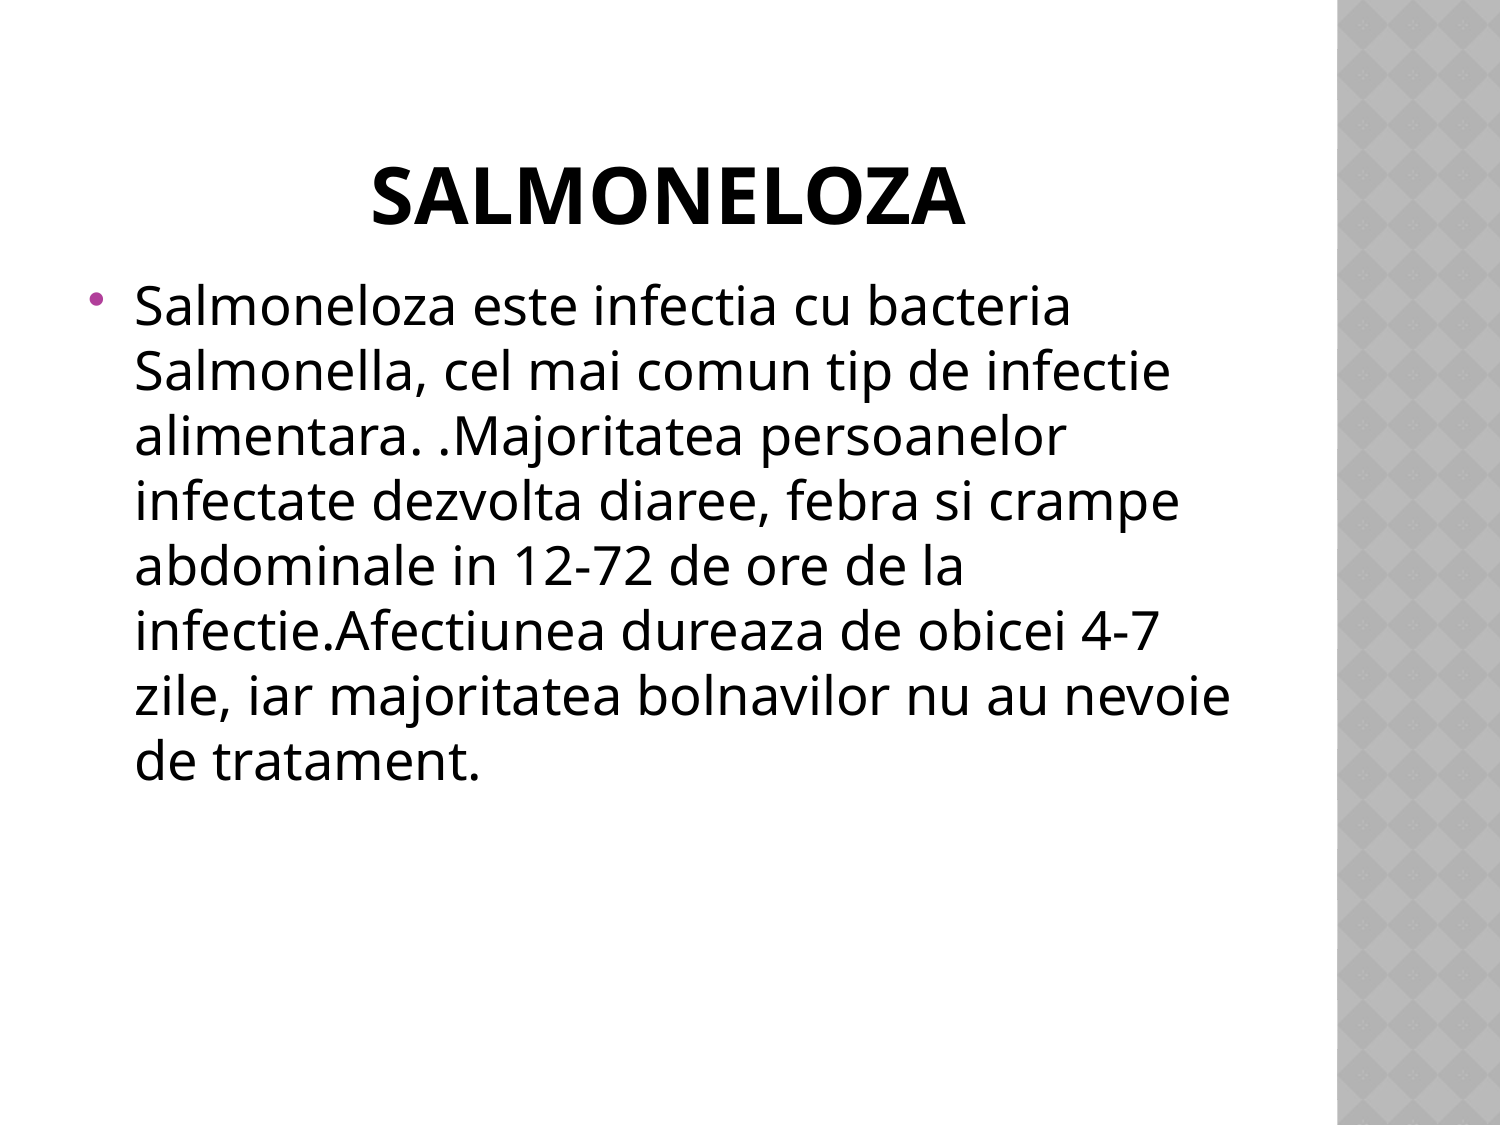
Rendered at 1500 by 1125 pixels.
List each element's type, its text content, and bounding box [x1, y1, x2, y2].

list Salmoneloza este infectia cu bacteria Salmonella, cel mai comun tip de infectie alimentara. .Majoritatea persoanelor infectate dezvolta diaree, febra si crampe abdominale in 12-72 de ore de la infectie.Afectiunea dureaza de obicei 4-7 zile, iar majoritatea bolnavilor nu au nevoie de tratament. [75, 264, 1263, 1059]
title Salmoneloza [75, 52, 1263, 240]
